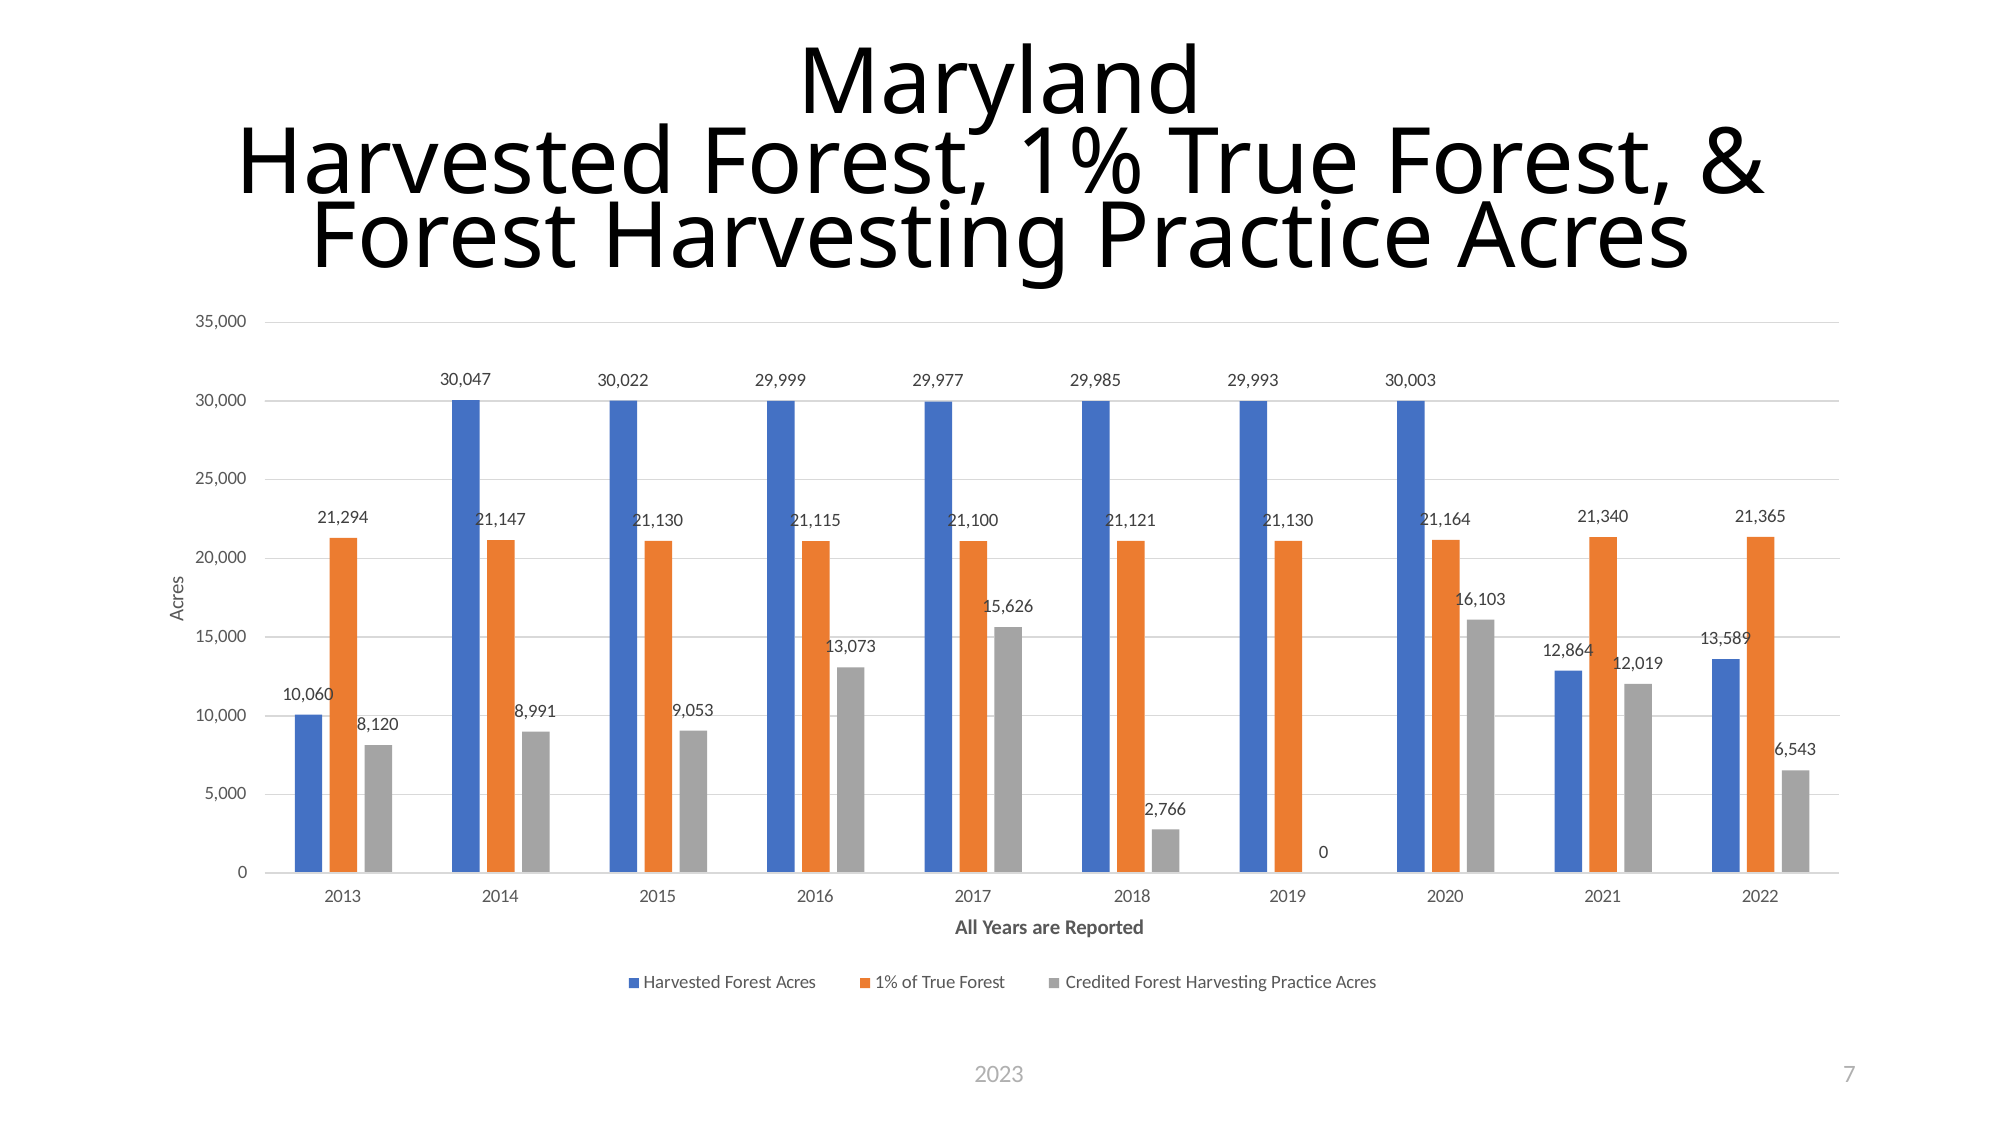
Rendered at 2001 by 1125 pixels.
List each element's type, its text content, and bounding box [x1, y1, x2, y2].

text_box 2017 2018 All Years are Reported [952, 876, 972, 939]
slide_number 2023 [972, 874, 1028, 1125]
text_box 30,003 [1382, 365, 1440, 391]
title Maryland Harvested Forest, 1% True Forest, & Forest Harvesting Practice Acres [137, 51, 1863, 286]
text_box 29,999 [752, 365, 810, 391]
text_box 20,000 [193, 542, 250, 568]
text_box 2015 [637, 882, 680, 907]
text_box 2021 [1582, 882, 1625, 907]
text_box 2017 2018 All Years are Reported [1028, 876, 1153, 939]
text_box 29,993 [1225, 365, 1282, 391]
text_box 29,977 [910, 366, 967, 391]
text_box [628, 978, 639, 989]
text_box 29,985 [1067, 366, 1125, 391]
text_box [264, 399, 1840, 874]
text_box 1% of True Forest Credited Forest Harvesting Practice Acres [872, 967, 972, 993]
text_box 2022 [1739, 882, 1782, 907]
text_box 35,000 [193, 306, 250, 332]
text_box 30,047 [437, 365, 495, 390]
text_box 2014 [479, 882, 522, 907]
text_box 0 [235, 857, 250, 883]
text_box 30,022 [595, 365, 652, 390]
text_box 10,000 [193, 700, 250, 725]
text_box 2020 [1424, 882, 1467, 907]
text_box 1% of True Forest Credited Forest Harvesting Practice Acres [1028, 967, 1381, 993]
text_box 5,000 [202, 778, 250, 804]
text_box Harvested Forest Acres [641, 967, 822, 993]
text_box 30,000 25,000 [193, 385, 250, 488]
slide_number 7 [1815, 748, 1856, 1125]
text_box 2019 [1267, 882, 1310, 907]
text_box [860, 978, 871, 989]
text_box 2013 [322, 882, 365, 907]
text_box 2016 [794, 882, 837, 907]
text_box 15,000 [193, 621, 250, 647]
text_box Acres [165, 572, 191, 624]
